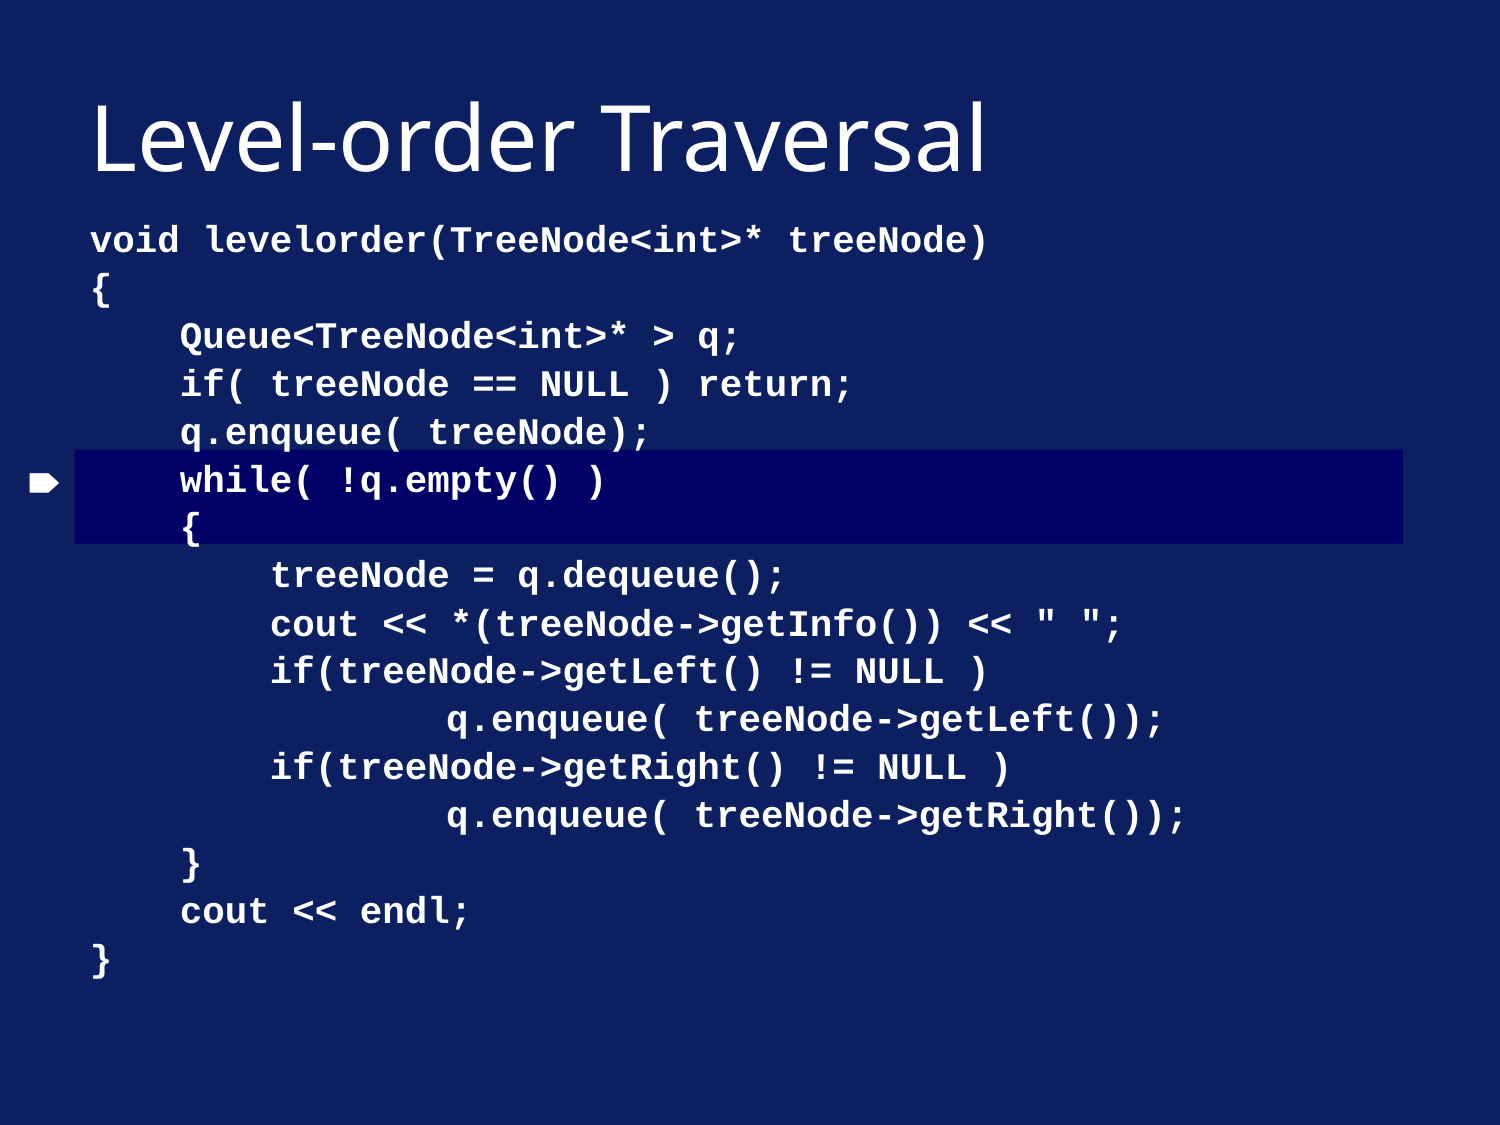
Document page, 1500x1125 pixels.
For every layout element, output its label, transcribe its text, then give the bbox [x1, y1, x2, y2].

title Level-order Traversal [74, 59, 1425, 210]
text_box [12, 449, 1404, 553]
list void levelorder(TreeNode<int>* treeNode) { Queue<TreeNode<int>* > q; if( treeNode == NULL ) return; q.enqueue( treeNode); while( !q.empty() ) { treeNode = q.dequeue(); cout << *(treeNode->getInfo()) << " "; if(treeNode->getLeft() != NULL ) q.enqueue( treeNode->getLeft()); if(treeNode->getRight() != NULL ) q.enqueue( treeNode->getRight()); } cout << endl; } [74, 212, 1425, 1063]
